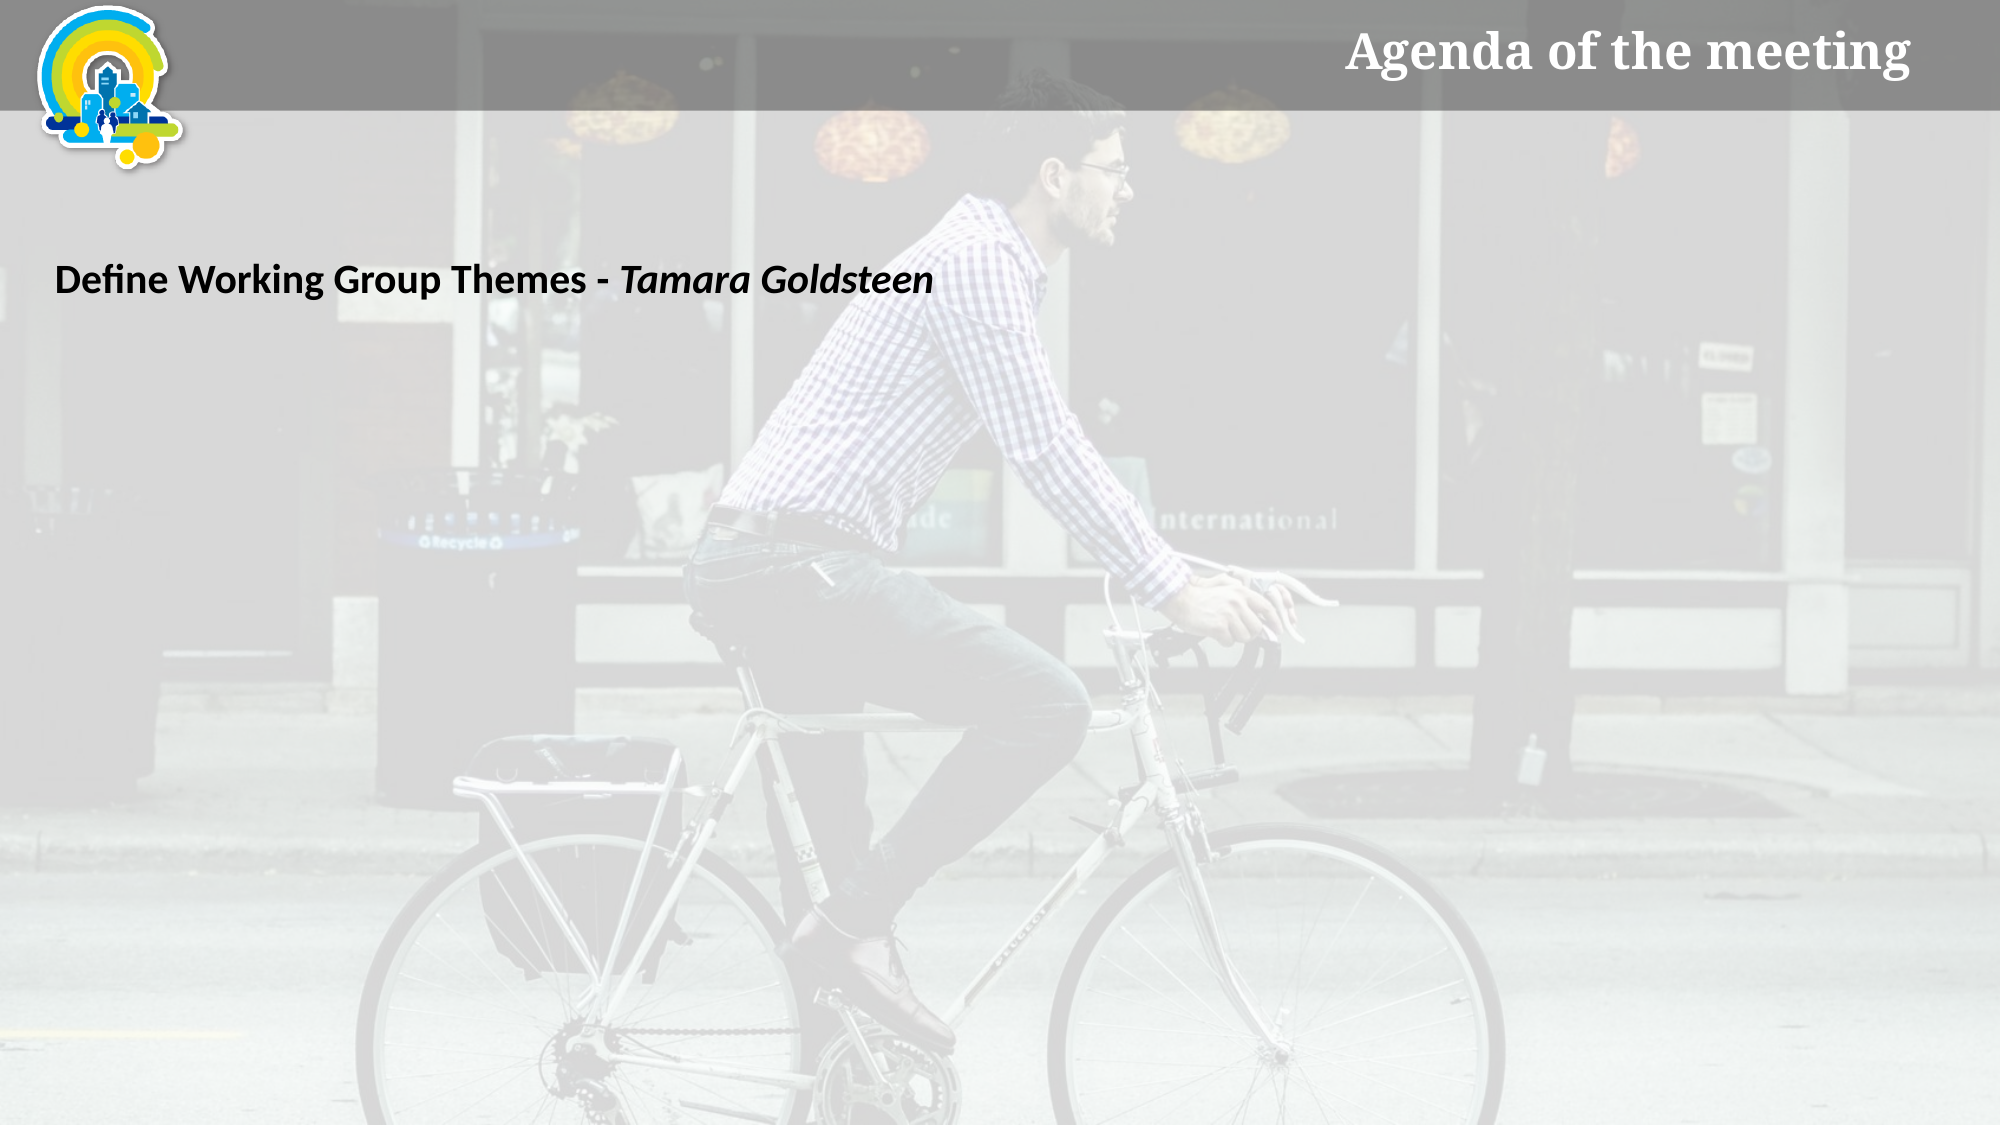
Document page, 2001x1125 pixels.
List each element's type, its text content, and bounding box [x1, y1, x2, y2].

picture [0, 109, 220, 198]
text_box Define Working Group Themes - Tamara Goldsteen [40, 154, 1968, 535]
title Agenda of the meeting [0, 0, 2000, 109]
